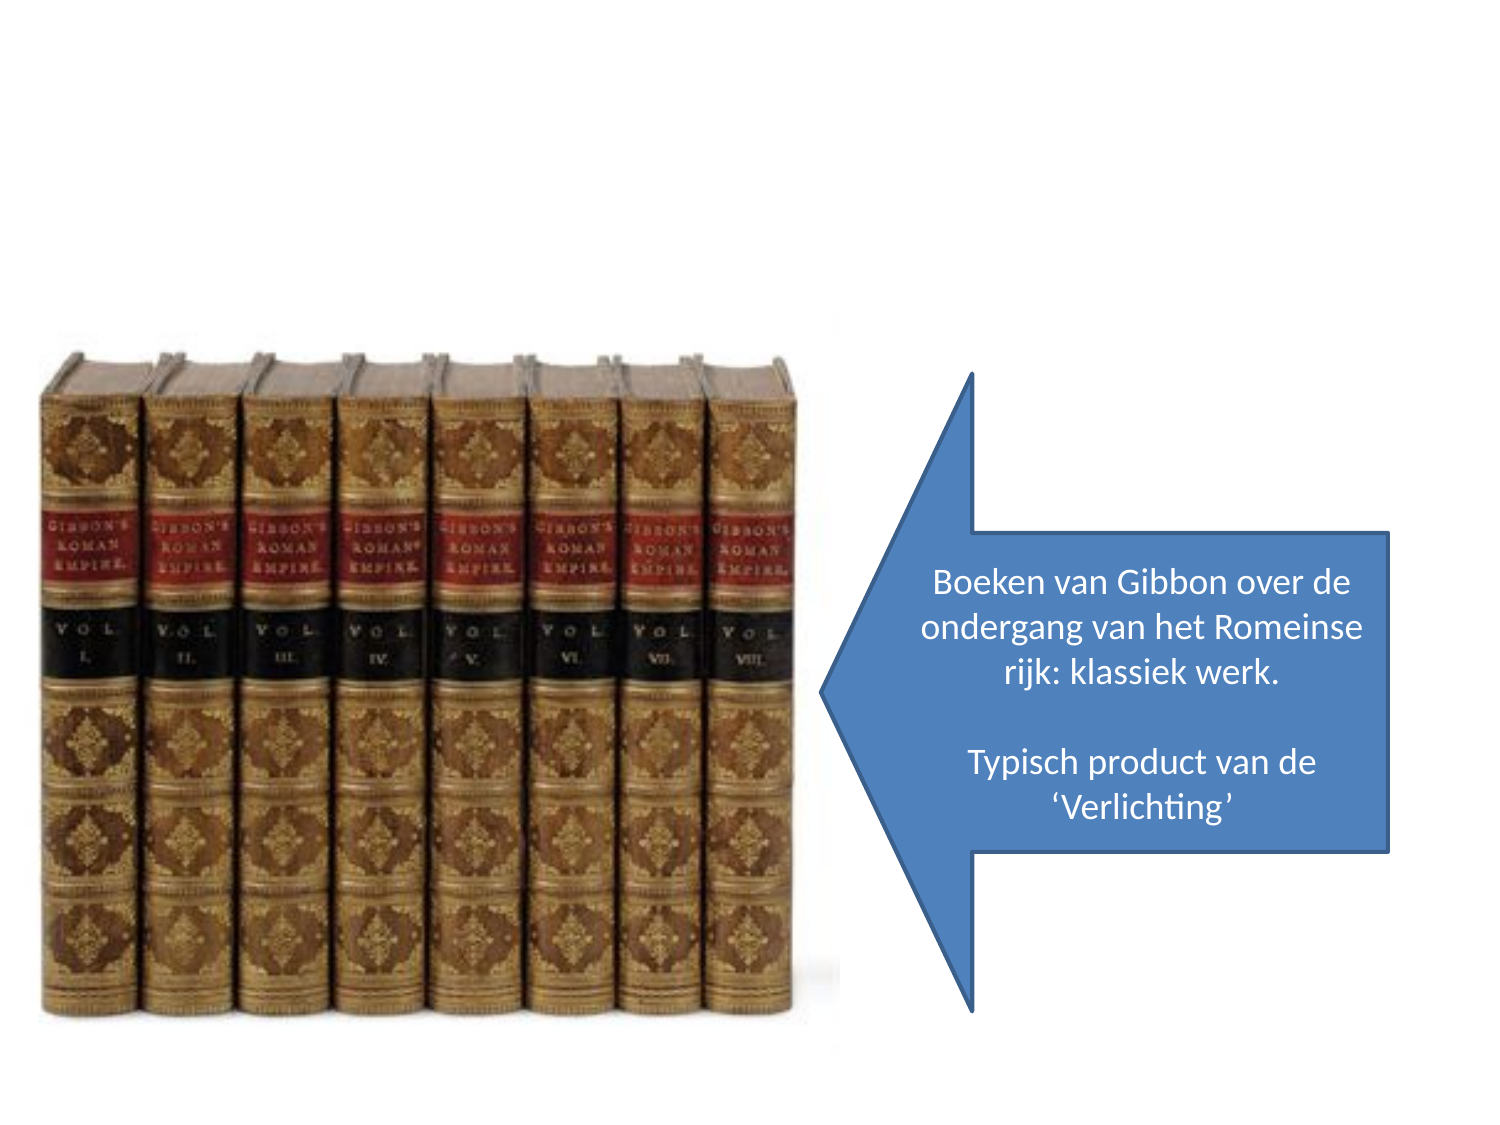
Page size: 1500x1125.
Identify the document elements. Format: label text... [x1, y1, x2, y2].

text_box Boeken van Gibbon over de ondergang van het Romeinse rijk: klassiek werk. Typisch product van de ‘Verlichting’ [843, 371, 1390, 1014]
picture [0, 314, 840, 1056]
